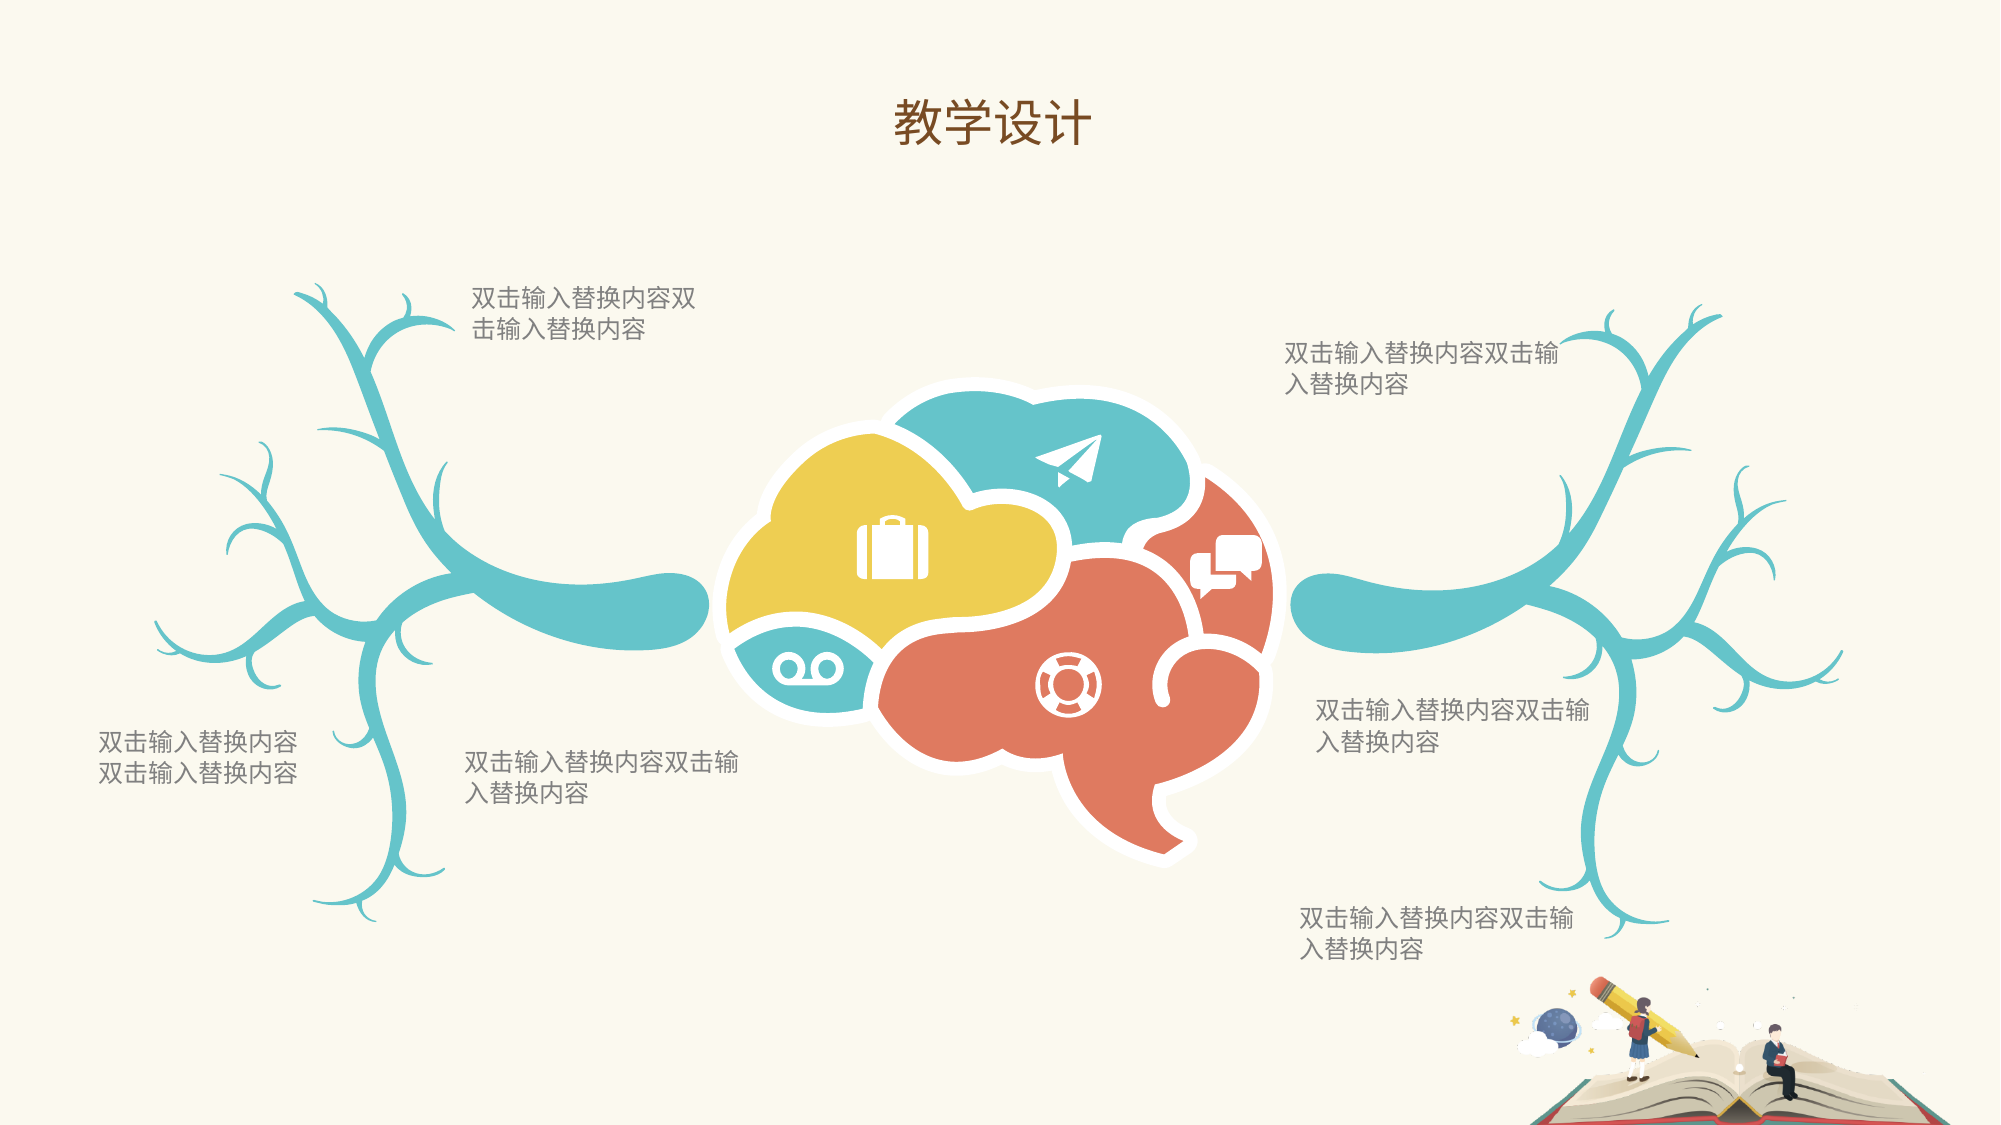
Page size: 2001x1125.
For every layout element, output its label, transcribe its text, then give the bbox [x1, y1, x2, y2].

text_box 双击输入替换内容双击输入替换内容 [456, 273, 727, 351]
text_box [154, 282, 710, 923]
text_box [720, 626, 875, 727]
text_box [856, 525, 867, 580]
text_box [727, 434, 1056, 648]
text_box 双击输入替换内容双击输入替换内容 [83, 717, 328, 795]
text_box [1190, 553, 1237, 600]
text_box [864, 553, 1274, 869]
text_box [735, 627, 873, 713]
text_box [1058, 472, 1070, 488]
text_box 双击输入替换内容双击输入替换内容 [1285, 893, 1591, 971]
text_box [1035, 652, 1102, 718]
text_box [918, 525, 929, 580]
text_box [879, 558, 1259, 854]
text_box [1215, 535, 1262, 582]
text_box [1290, 303, 1844, 939]
text_box [772, 651, 844, 686]
text_box 双击输入替换内容双击输入替换内容 [449, 737, 755, 815]
text_box [896, 392, 1189, 545]
text_box [1130, 463, 1287, 668]
text_box [712, 419, 1059, 662]
text_box 双击输入替换内容双击输入替换内容 [1270, 328, 1576, 407]
text_box [1035, 434, 1102, 483]
text_box [872, 515, 914, 580]
text_box 教学设计 [663, 84, 1324, 160]
picture [1505, 947, 1992, 1125]
text_box [1144, 479, 1272, 652]
text_box [880, 377, 1204, 560]
text_box 双击输入替换内容双击输入替换内容 [1301, 686, 1607, 764]
